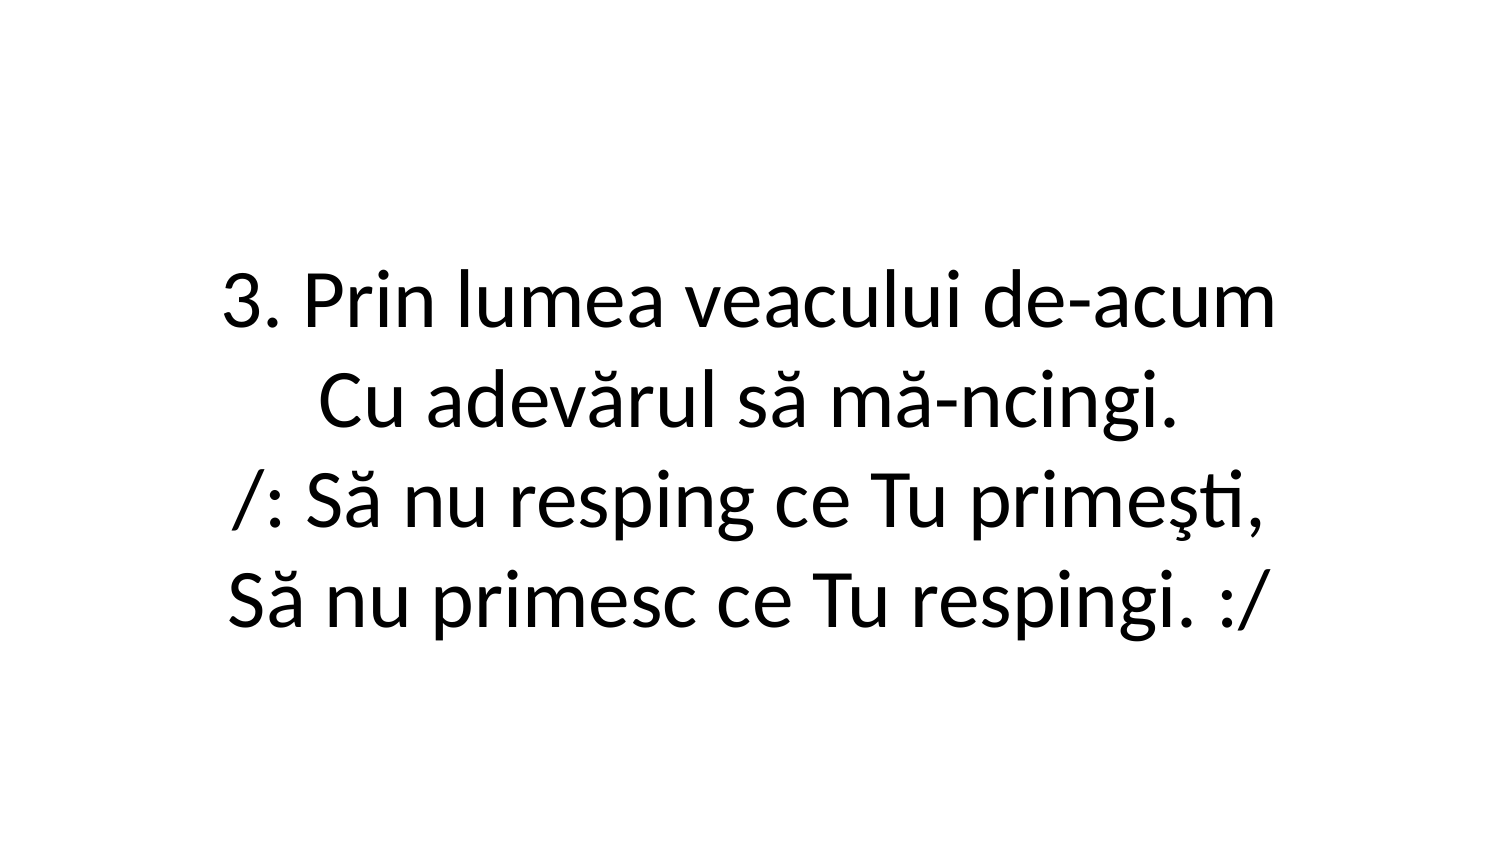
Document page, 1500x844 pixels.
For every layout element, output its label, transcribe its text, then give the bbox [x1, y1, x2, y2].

text_box 3. Prin lumea veacului de-acum Cu adevărul să mă-ncingi. /: Să nu resping ce Tu primeşti, Să nu primesc ce Tu respingi. :/ [205, 192, 1295, 652]
